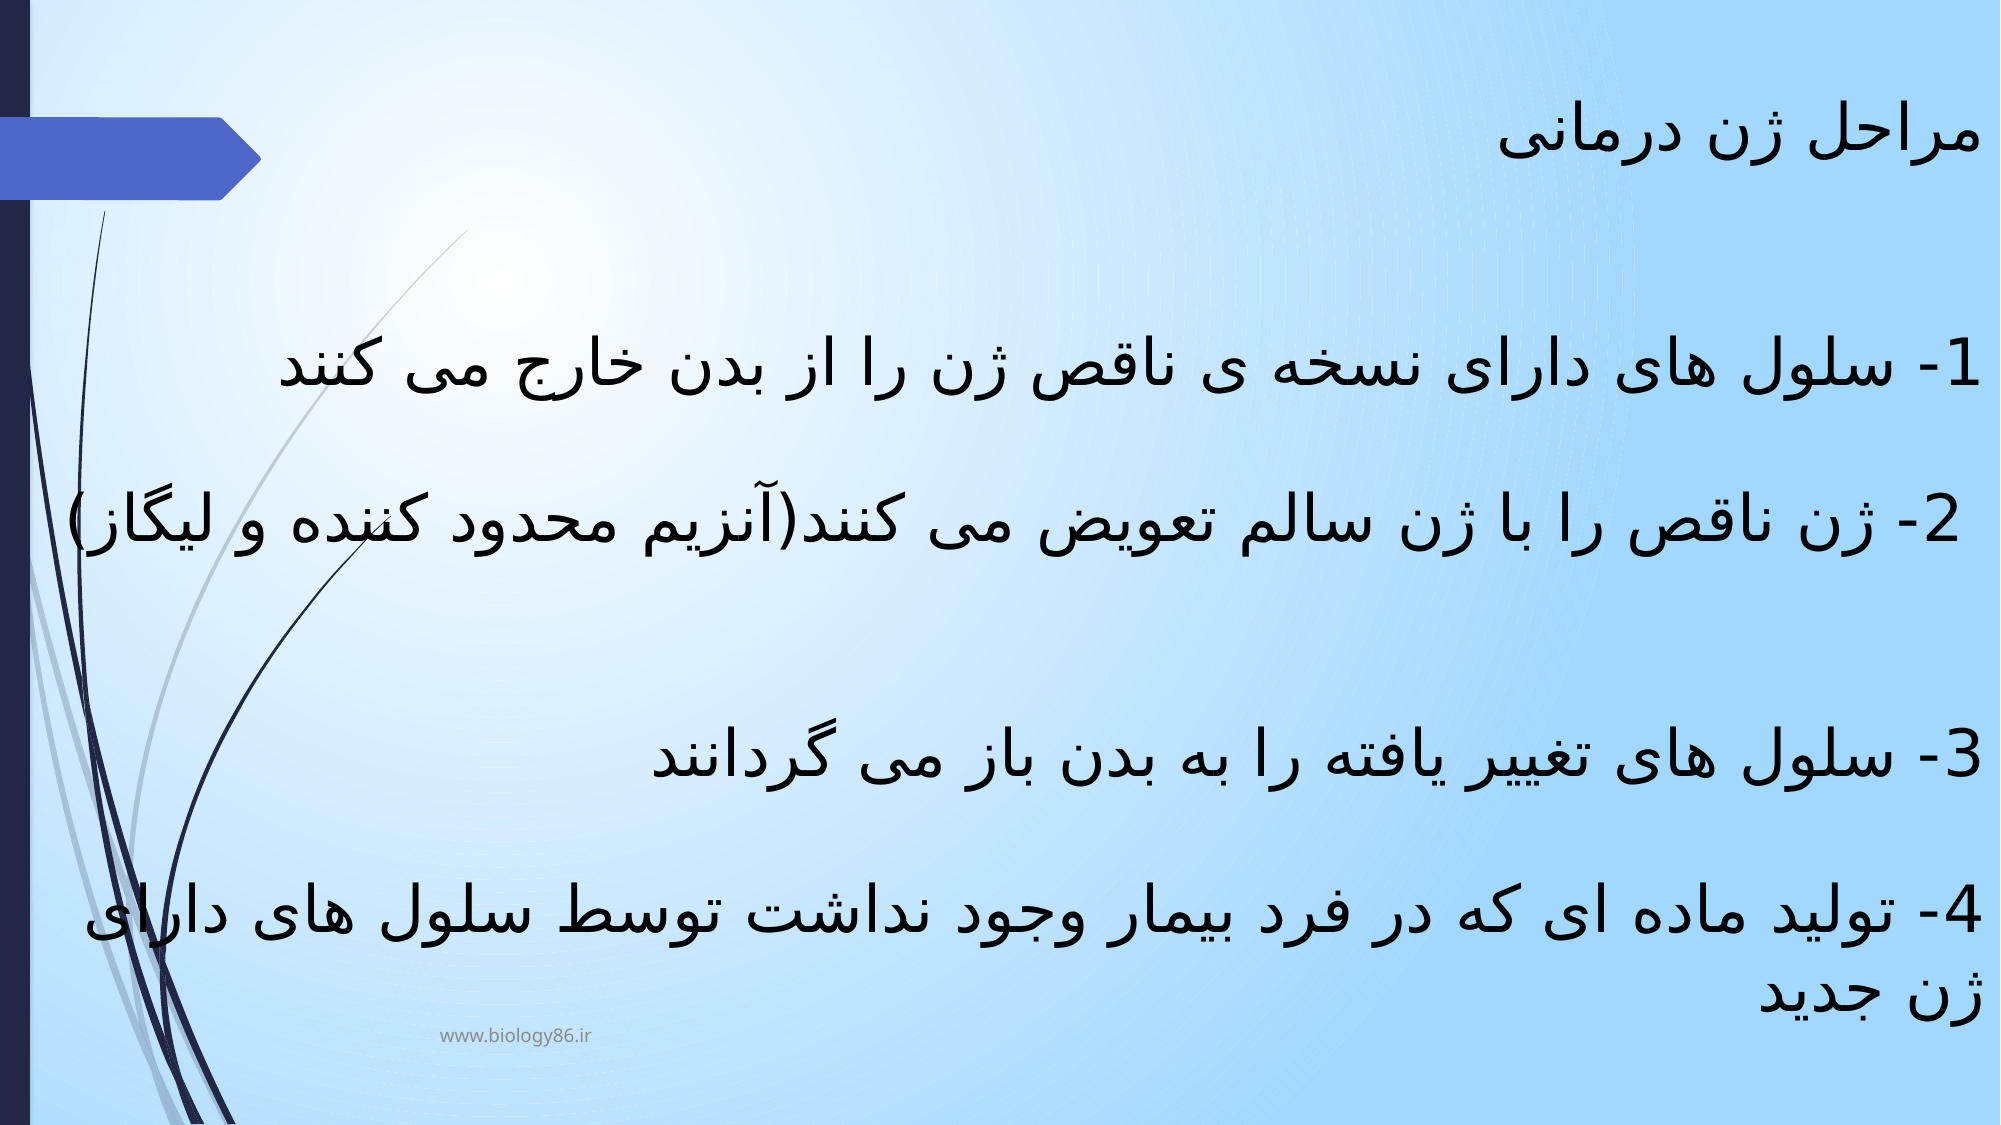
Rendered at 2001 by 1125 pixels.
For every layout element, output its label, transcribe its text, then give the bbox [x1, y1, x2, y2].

title مراحل ژن درمانی 1- سلول های دارای نسخه ی ناقص ژن را از بدن خارج می کنند 2- ژن ناقص را با ژن سالم تعویض می کنند(آنزیم محدود کننده و لیگاز) 3- سلول های تغییر یافته را به بدن باز می گردانند 4- تولید ماده ای که در فرد بیمار وجود نداشت توسط سلول های دارای ژن جدید [0, 0, 2000, 1125]
footer www.biology86.ir [424, 1006, 1675, 1067]
